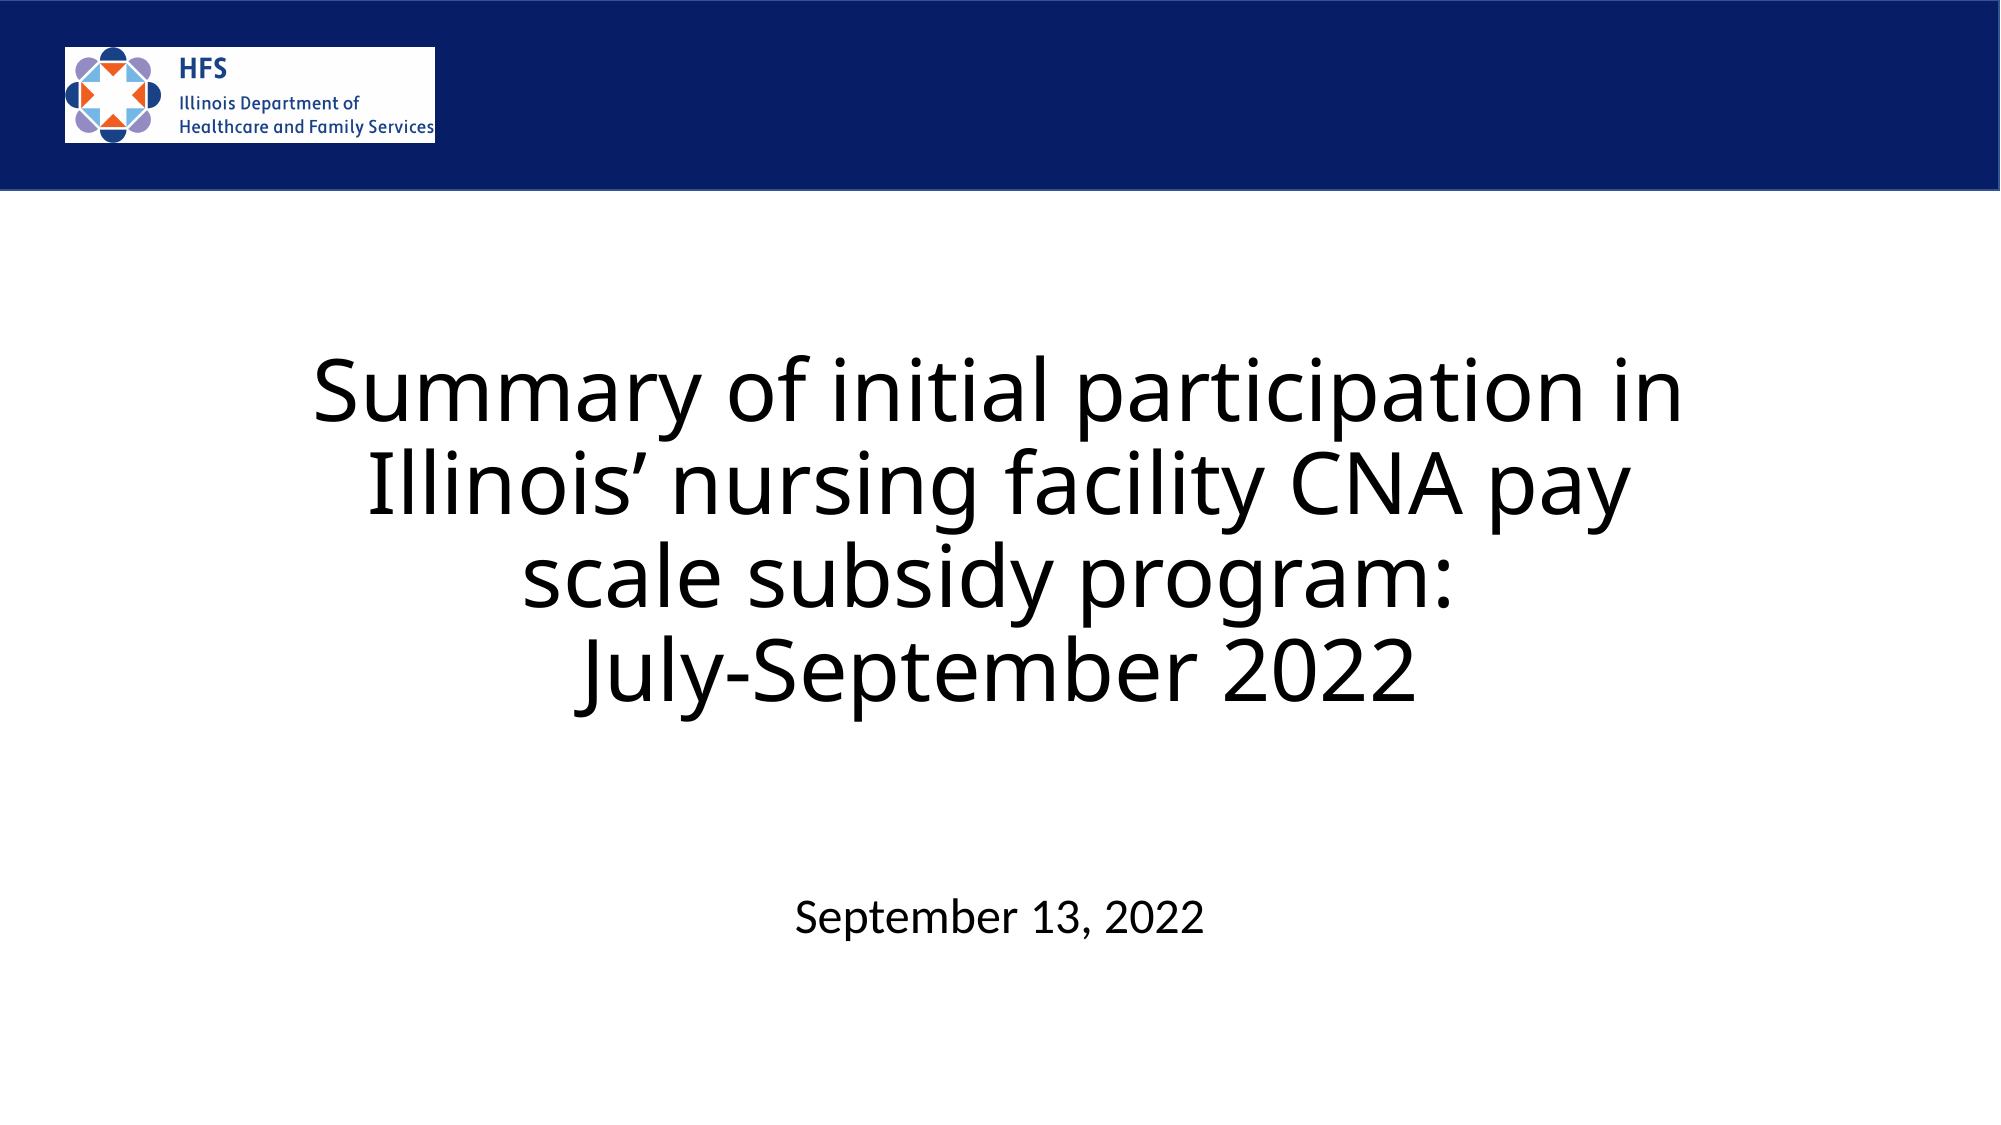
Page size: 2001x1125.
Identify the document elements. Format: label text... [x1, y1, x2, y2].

text_box [0, 0, 2000, 191]
title Summary of initial participation in Illinois’ nursing facility CNA pay scale subsidy program: July-September 2022 [249, 335, 1750, 728]
picture [64, 47, 435, 143]
subtitle September 13, 2022 [249, 882, 1750, 1026]
